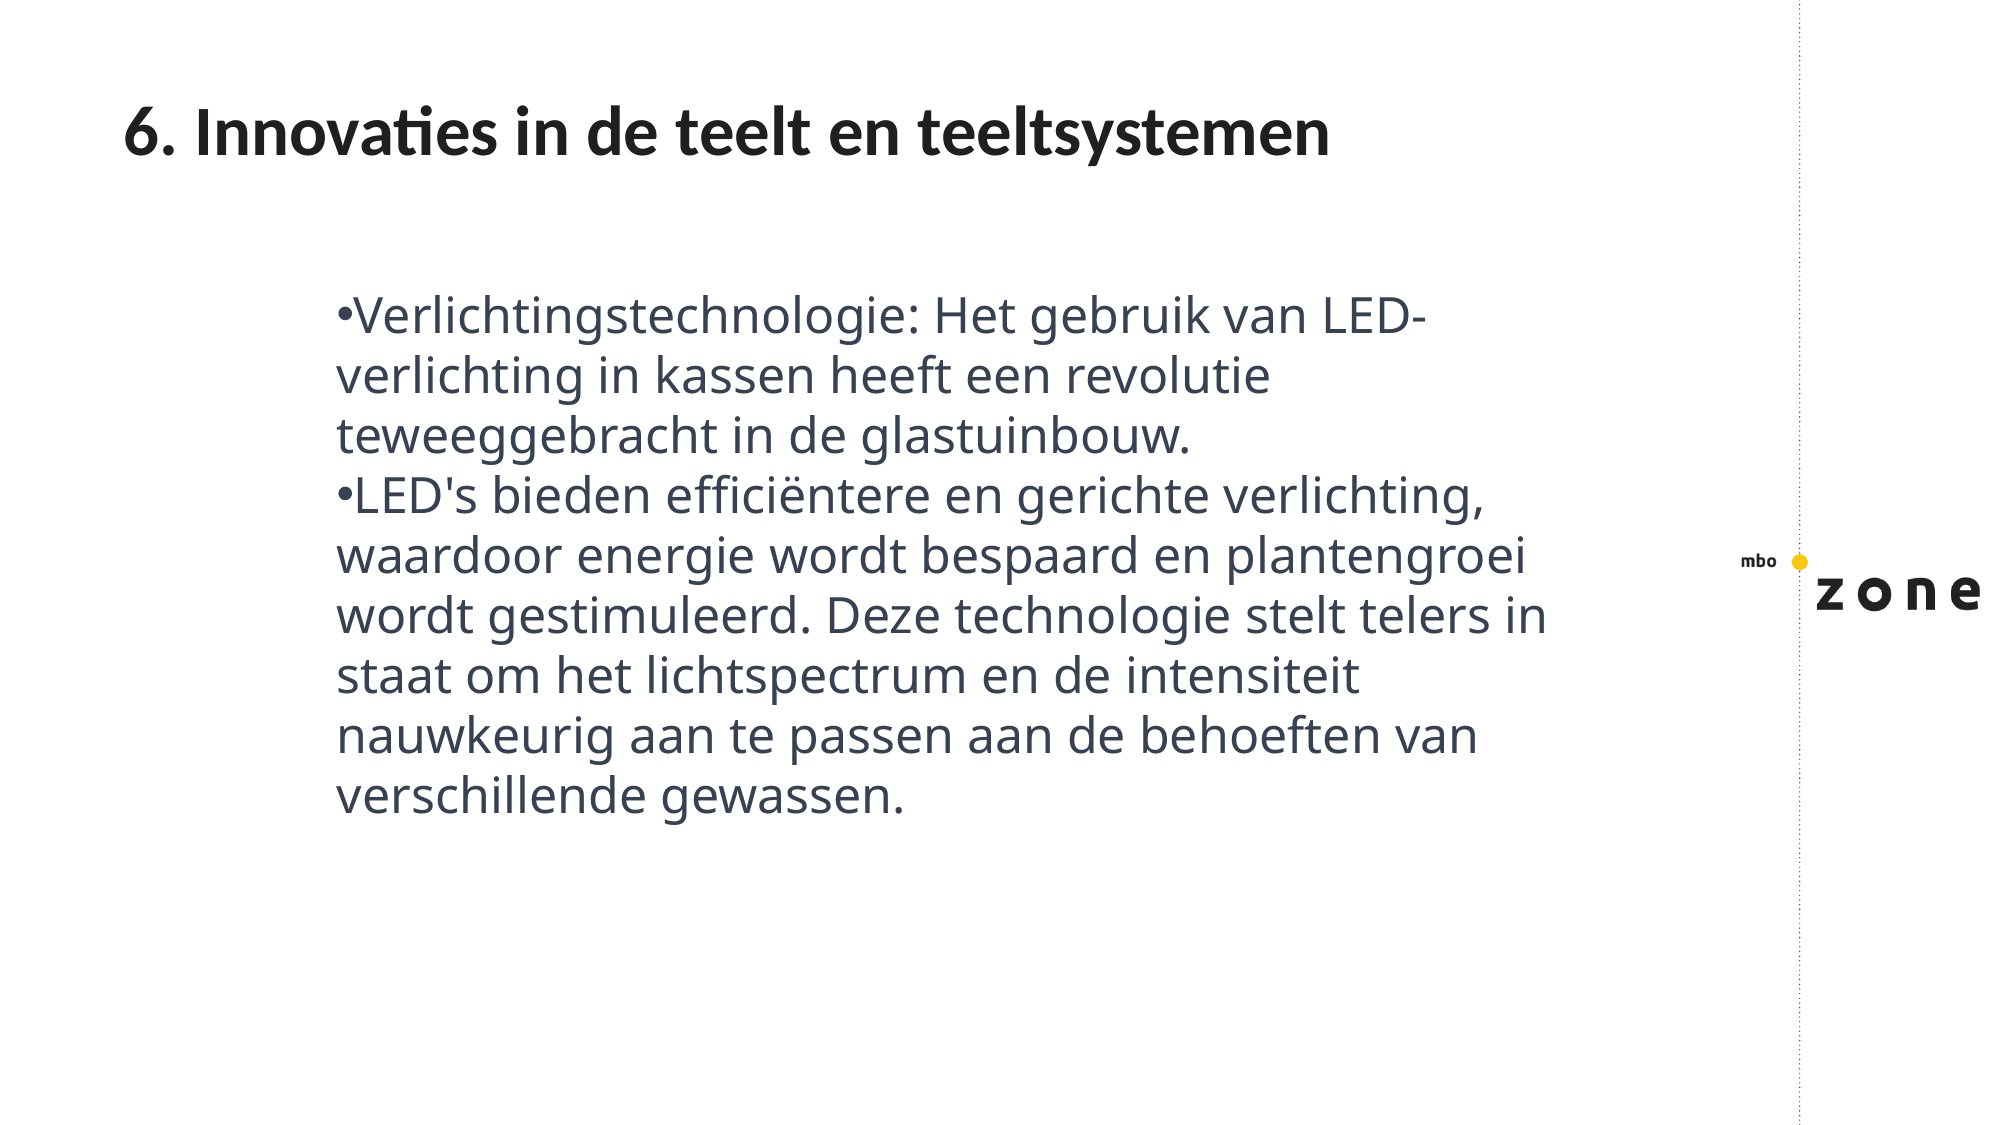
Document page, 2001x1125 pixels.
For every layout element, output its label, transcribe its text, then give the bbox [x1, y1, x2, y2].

picture [1596, 0, 2001, 1125]
title 6. Innovaties in de teelt en teeltsystemen [124, 94, 1607, 272]
list Verlichtingstechnologie: Het gebruik van LED-verlichting in kassen heeft een revolutie teweeggebracht in de glastuinbouw. LED's bieden efficiëntere en gerichte verlichting, waardoor energie wordt bespaard en plantengroei wordt gestimuleerd. Deze technologie stelt telers in staat om het lichtspectrum en de intensiteit nauwkeurig aan te passen aan de behoeften van verschillende gewassen. [336, 283, 1607, 998]
